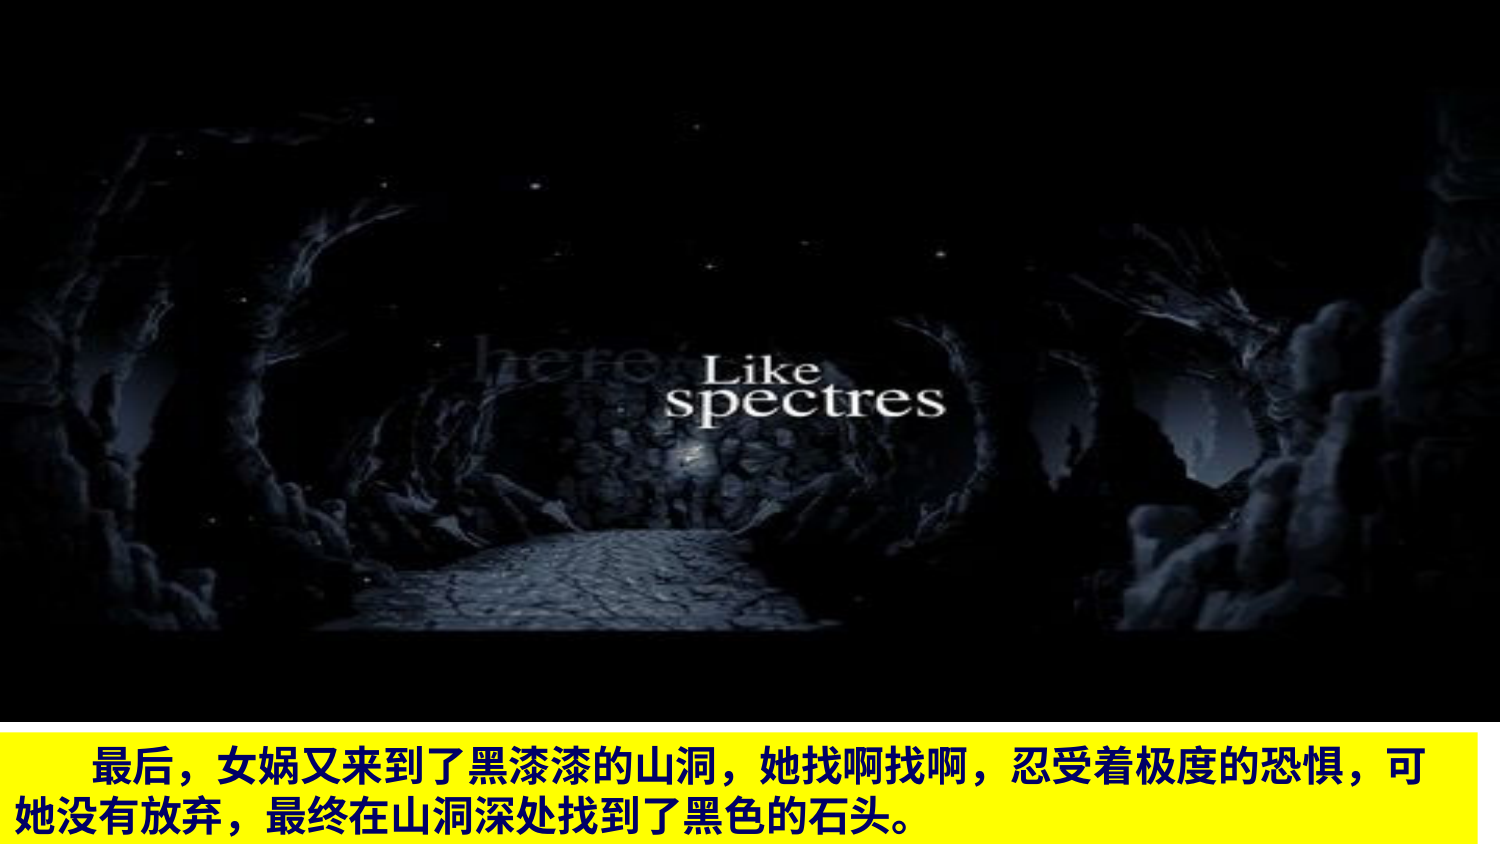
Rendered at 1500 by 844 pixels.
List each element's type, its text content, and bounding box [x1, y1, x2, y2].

text_box 最后，女娲又来到了黑漆漆的山洞，她找啊找啊，忍受着极度的恐惧，可她没有放弃，最终在山洞深处找到了黑色的石头。 [0, 732, 1478, 844]
picture [0, 0, 1500, 722]
